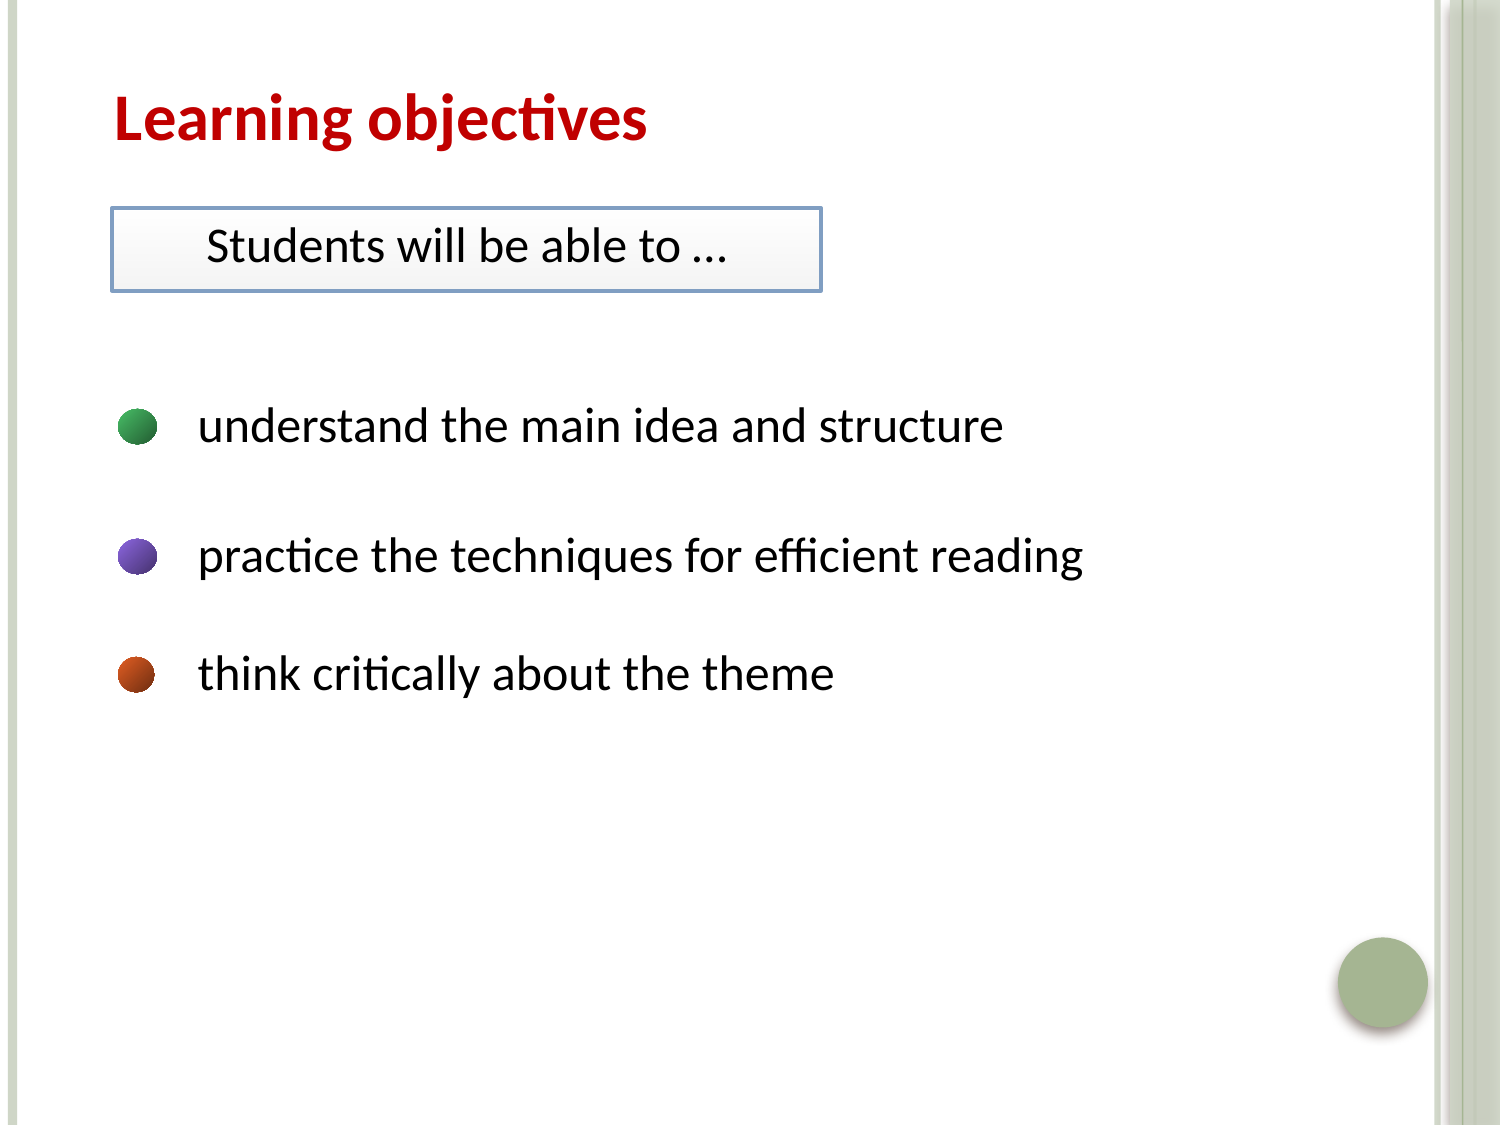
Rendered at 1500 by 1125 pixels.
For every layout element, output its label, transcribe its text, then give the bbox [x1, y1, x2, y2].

text_box understand the main idea and structure [182, 385, 1235, 460]
text_box Students will be able to … [110, 206, 823, 293]
text_box Learning objectives [100, 66, 928, 161]
text_box practice the techniques for efficient reading [182, 515, 1235, 590]
text_box [118, 538, 157, 575]
text_box think critically about the theme [183, 633, 1500, 709]
text_box [118, 408, 157, 445]
text_box [118, 656, 155, 693]
